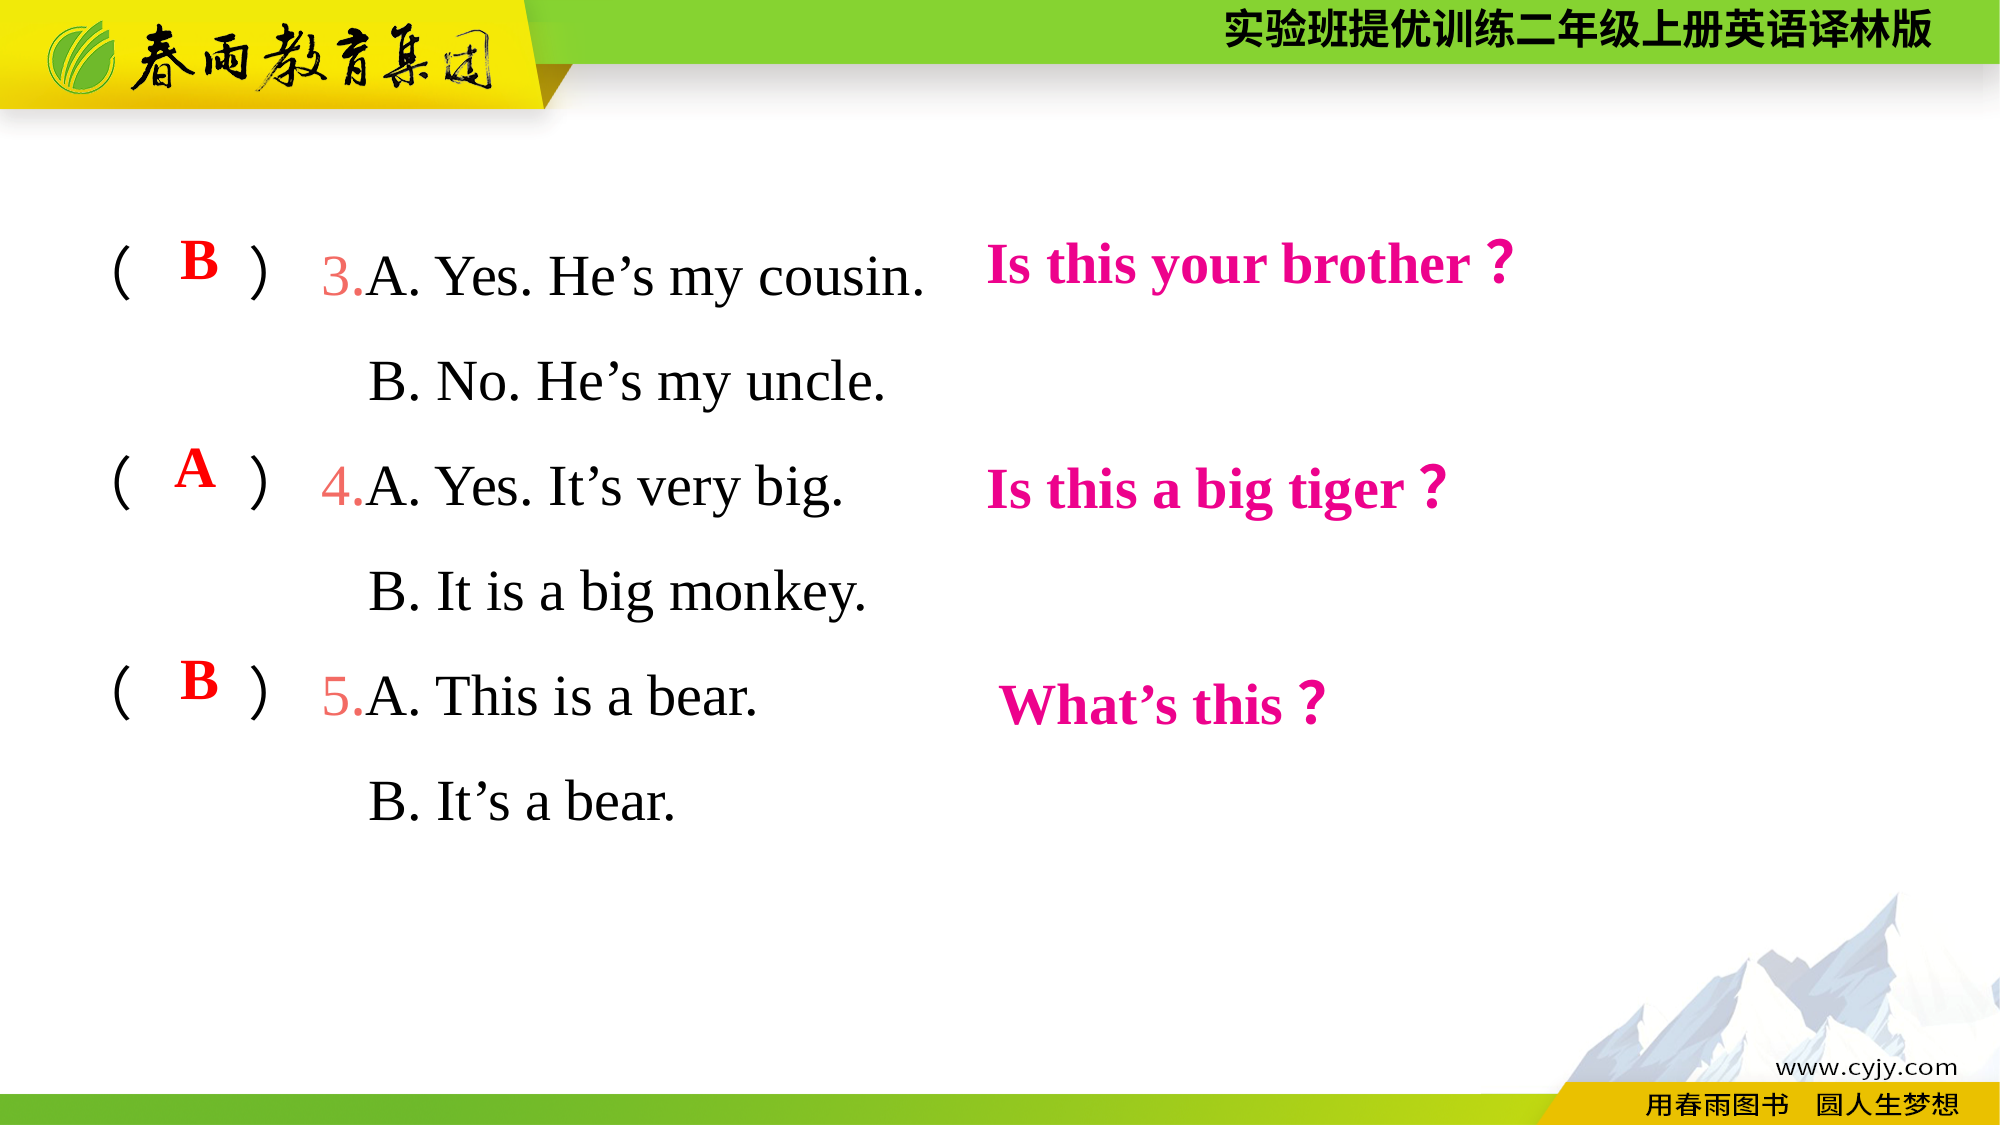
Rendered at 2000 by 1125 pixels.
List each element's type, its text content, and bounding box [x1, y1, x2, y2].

text_box What’s this？ [984, 658, 1371, 744]
text_box Is this your brother？ [971, 218, 1559, 303]
picture [0, 0, 2000, 1125]
text_box Is this a big tiger？ [972, 442, 1492, 528]
text_box B [165, 633, 235, 719]
text_box A [159, 422, 232, 507]
text_box B [165, 213, 234, 299]
list （ ）3.A. Yes. He’s my cousin. B. No. He’s my uncle. （ ）4.A. Yes. It’s very big. B. It is a big monkey. （ ）5.A. This is a bear. B. It’s a bear. [59, 194, 1944, 846]
